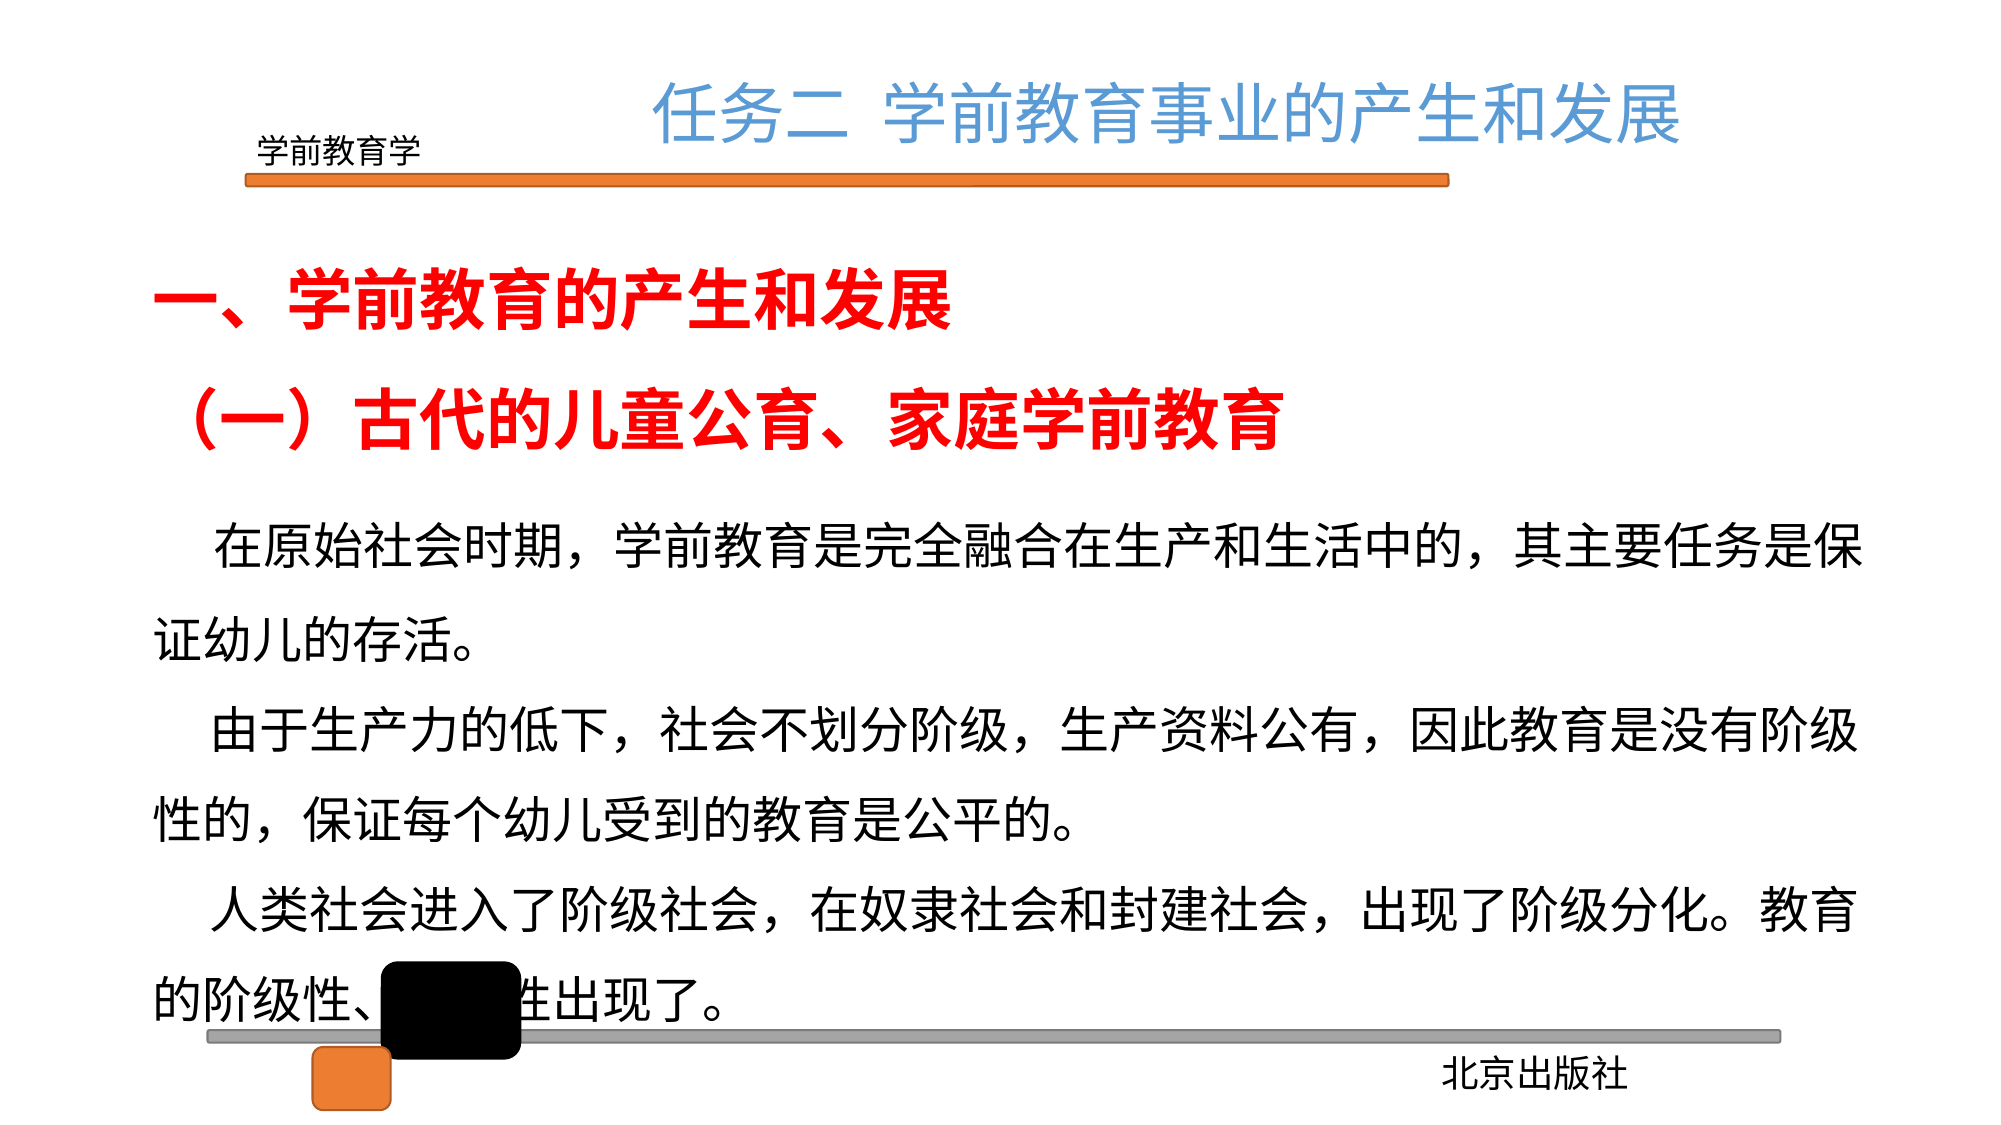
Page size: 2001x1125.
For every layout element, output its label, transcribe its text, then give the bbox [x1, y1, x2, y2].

text_box 一、学前教育的产生和发展 （一）古代的儿童公育、家庭学前教育 在原始社会时期，学前教育是完全融合在生产和生活中的，其主要任务是保证幼儿的存活。 由于生产力的低下，社会不划分阶级，生产资料公有，因此教育是没有阶级性的，保证每个幼儿受到的教育是公平的。 人类社会进入了阶级社会，在奴隶社会和封建社会，出现了阶级分化。教育的阶级性、等级性出现了。 [137, 210, 1903, 1036]
text_box 任务二 学前教育事业的产生和发展 [636, 64, 1698, 160]
